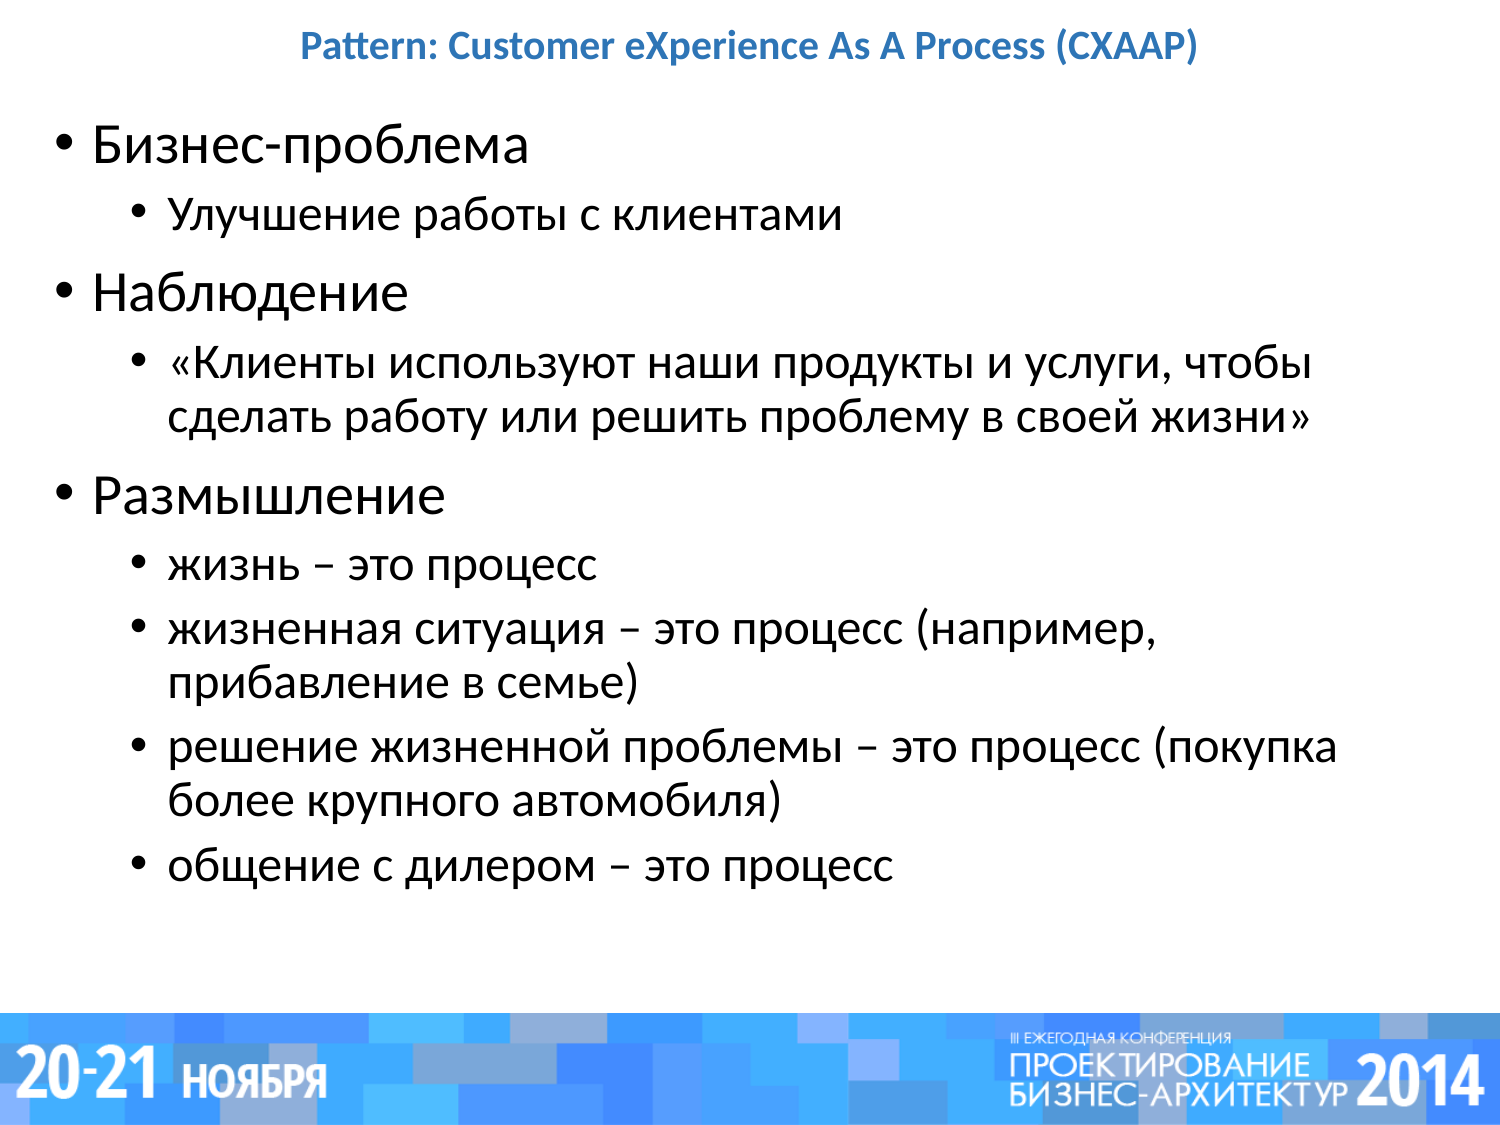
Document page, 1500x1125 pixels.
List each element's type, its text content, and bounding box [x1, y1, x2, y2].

title Pattern: Customer eXperience As A Process (CXAAP) [103, 6, 1397, 89]
picture [0, 1013, 1500, 1125]
list Бизнес-проблема Улучшение работы с клиентами Наблюдение «Клиенты используют наши продукты и услуги, чтобы сделать работу или решить проблему в своей жизни» Размышление жизнь – это процесс жизненная ситуация – это процесс (например, прибавление в семье) решение жизненной проблемы – это процесс (покупка более крупного автомобиля) общение с дилером – это процесс [39, 105, 1465, 1014]
